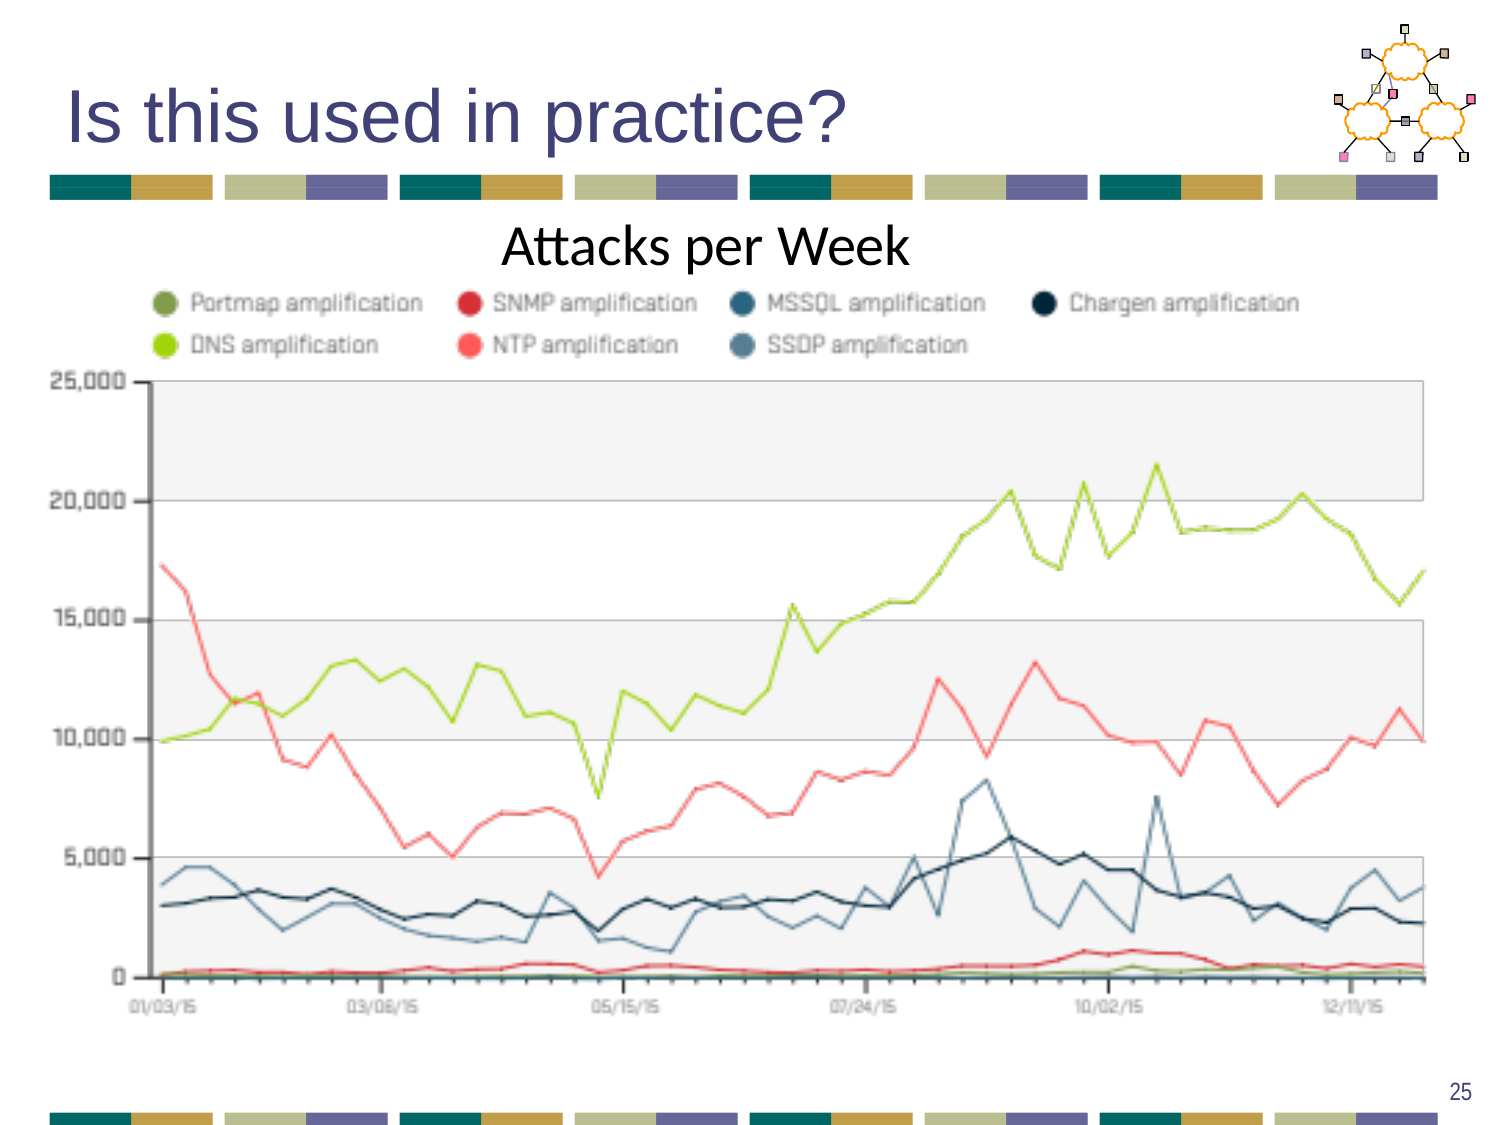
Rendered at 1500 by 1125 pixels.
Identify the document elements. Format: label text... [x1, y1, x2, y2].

slide_number 25 [1174, 1037, 1488, 1113]
title Is this used in practice? [50, 62, 1388, 163]
text_box Attacks per Week [324, 200, 1088, 260]
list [24, 262, 1460, 1034]
